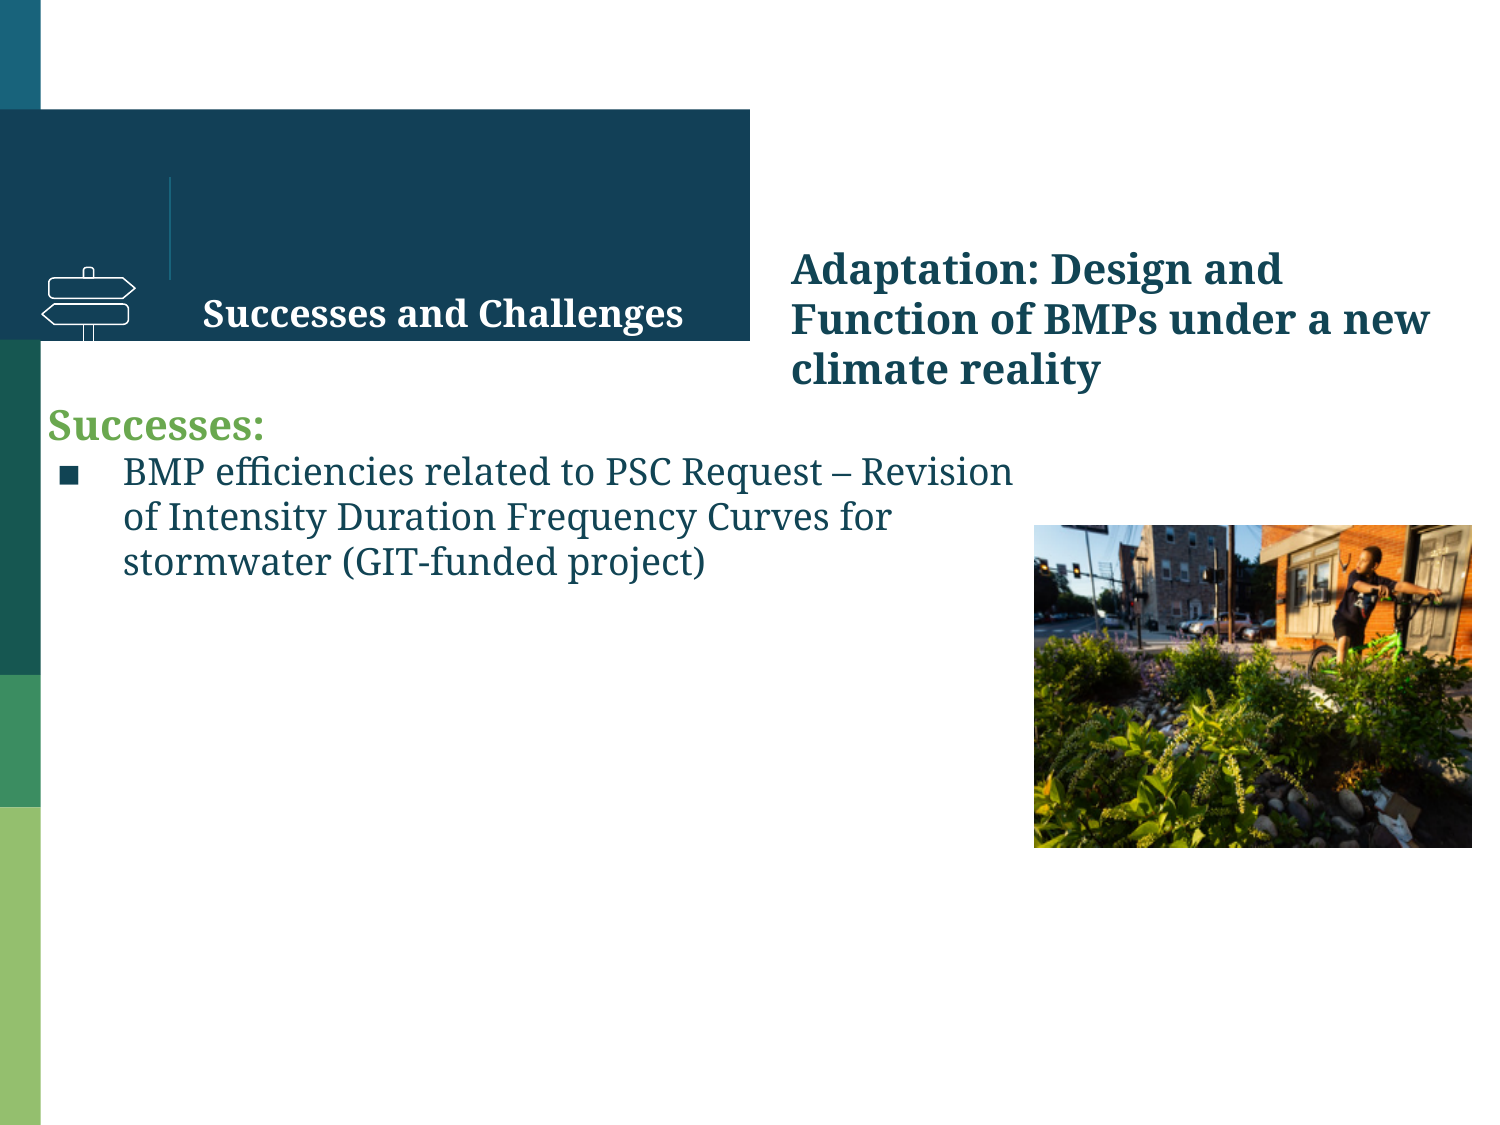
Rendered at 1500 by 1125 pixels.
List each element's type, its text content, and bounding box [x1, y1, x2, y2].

list Successes: BMP efficiencies related to PSC Request – Revision of Intensity Duration Frequency Curves for stormwater (GIT-funded project) [32, 383, 1043, 1018]
picture [1034, 525, 1473, 848]
text_box Adaptation: Design and Function of BMPs under a new climate reality [775, 227, 1472, 370]
title Successes and Challenges [187, 227, 715, 383]
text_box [41, 267, 136, 364]
